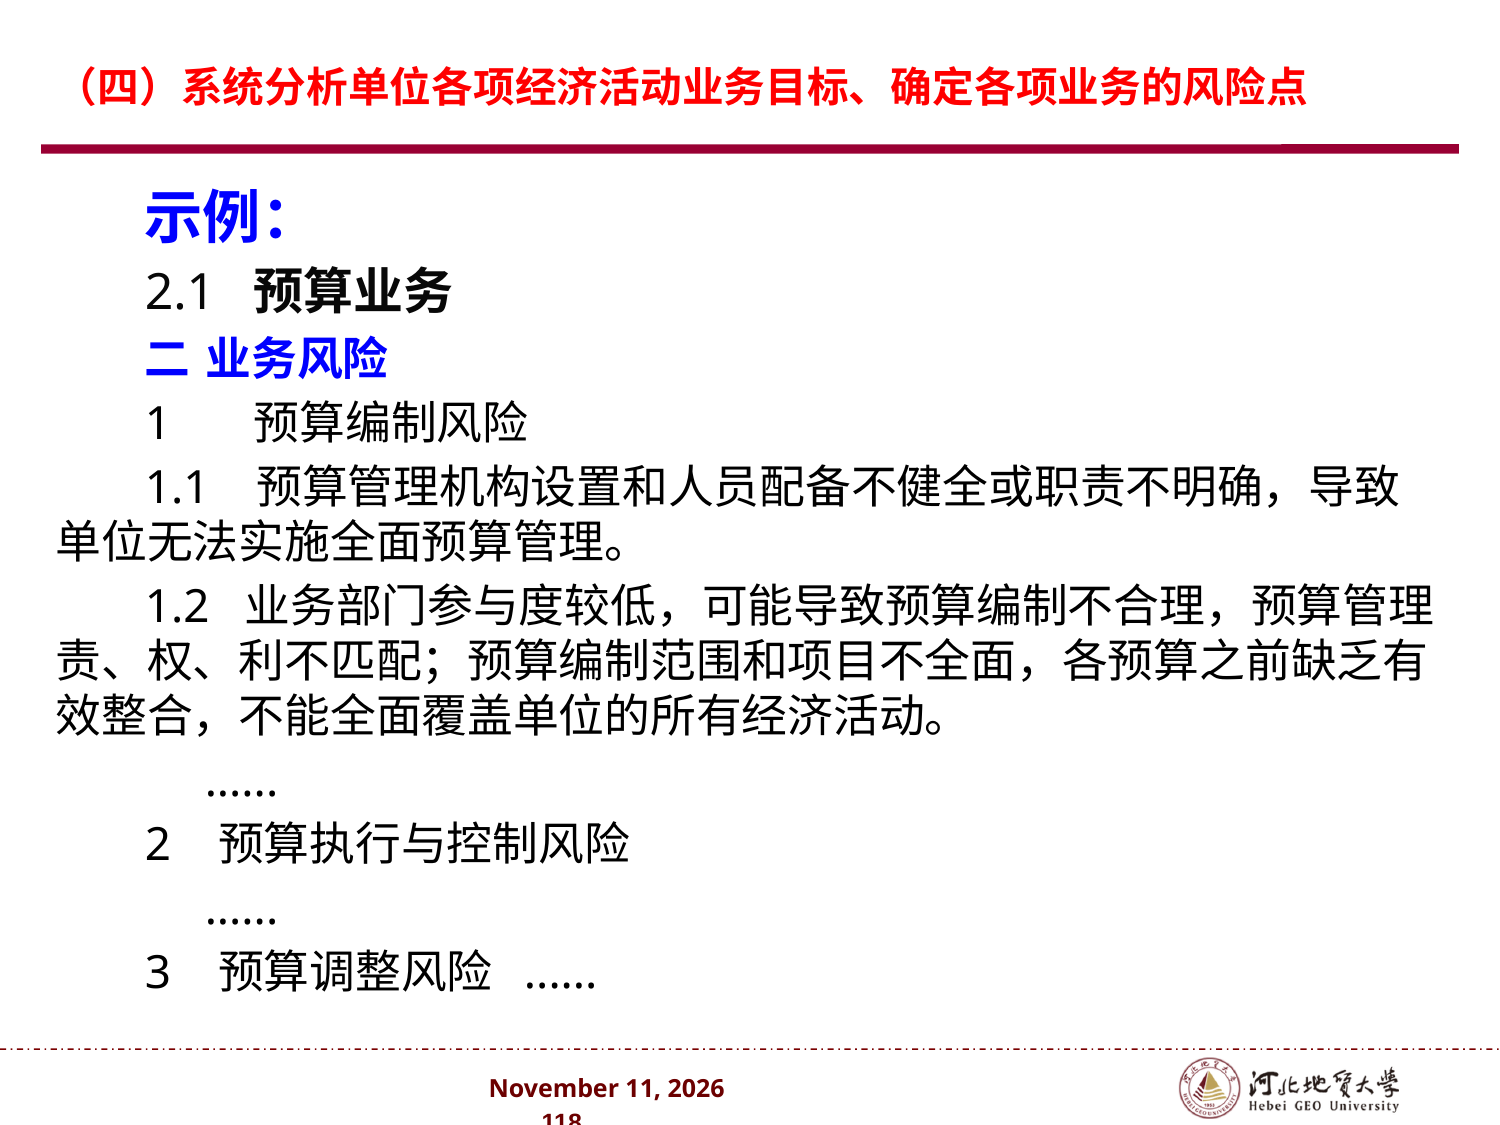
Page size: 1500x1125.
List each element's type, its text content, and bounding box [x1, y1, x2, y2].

picture [1159, 1049, 1420, 1125]
text_box 示例： 2.1 预算业务 二 业务风险 1 预算编制风险 1.1 预算管理机构设置和人员配备不健全或职责不明确，导致单位无法实施全面预算管理。 1.2 业务部门参与度较低，可能导致预算编制不合理，预算管理责、权、利不匹配；预算编制范围和项目不全面，各预算之前缺乏有效整合，不能全面覆盖单位的所有经济活动。 ...... 2 预算执行与控制风险 ...... 3 预算调整风险 ...... [41, 172, 1459, 1035]
title （四）系统分析单位各项经济活动业务目标、确定各项业务的风险点 [40, 18, 1460, 126]
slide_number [473, 1064, 990, 1109]
